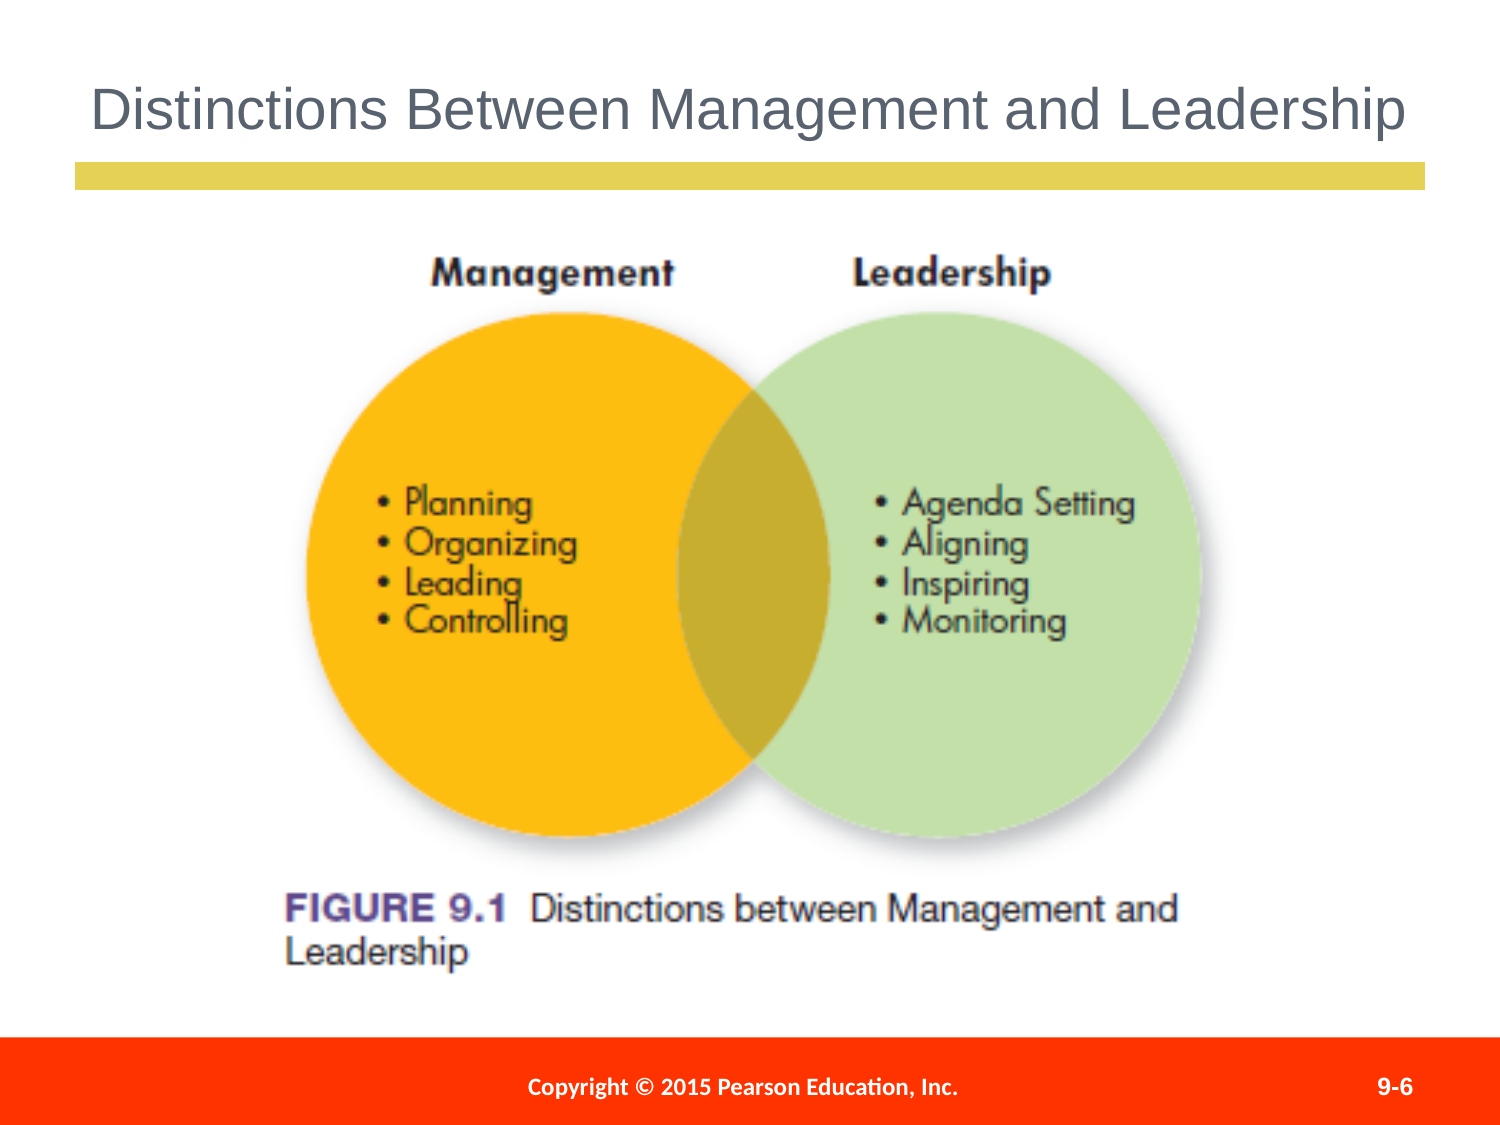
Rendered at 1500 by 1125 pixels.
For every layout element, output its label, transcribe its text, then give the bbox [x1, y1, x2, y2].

picture [219, 224, 1276, 1001]
title Distinctions Between Management and Leadership [74, 12, 1426, 201]
